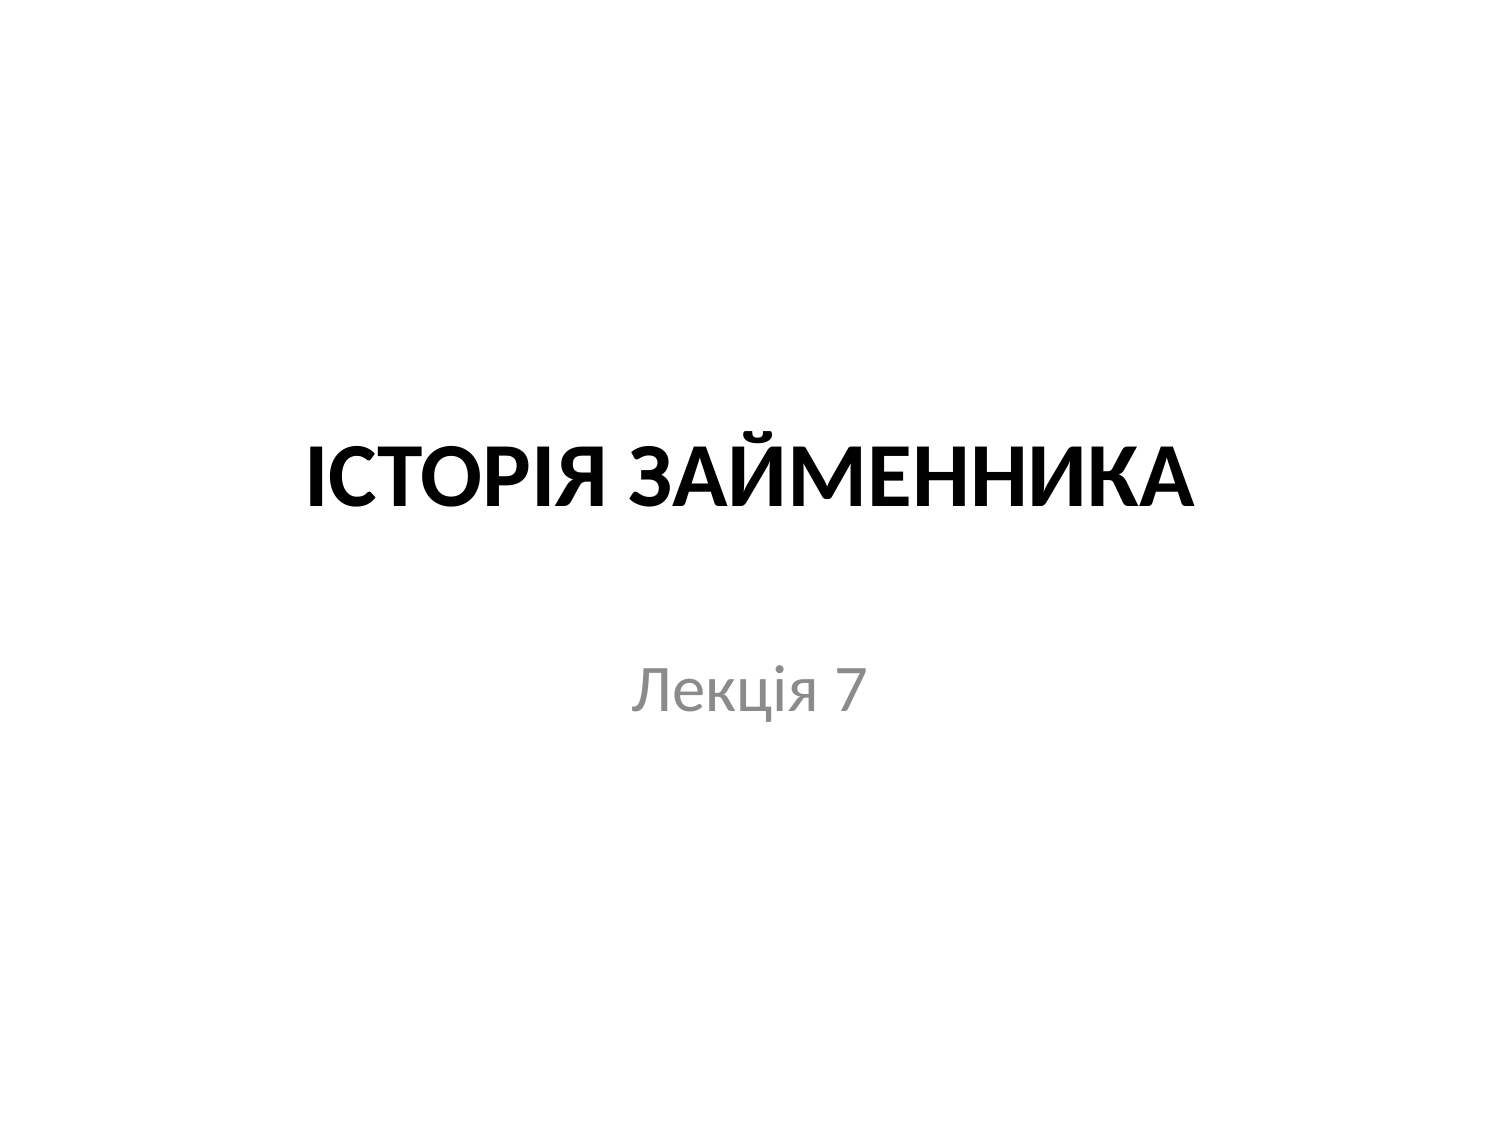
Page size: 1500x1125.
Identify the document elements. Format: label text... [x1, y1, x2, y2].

subtitle Лекція 7 [225, 637, 1275, 925]
title ІСТОРІЯ ЗАЙМЕННИКА [112, 349, 1388, 591]
